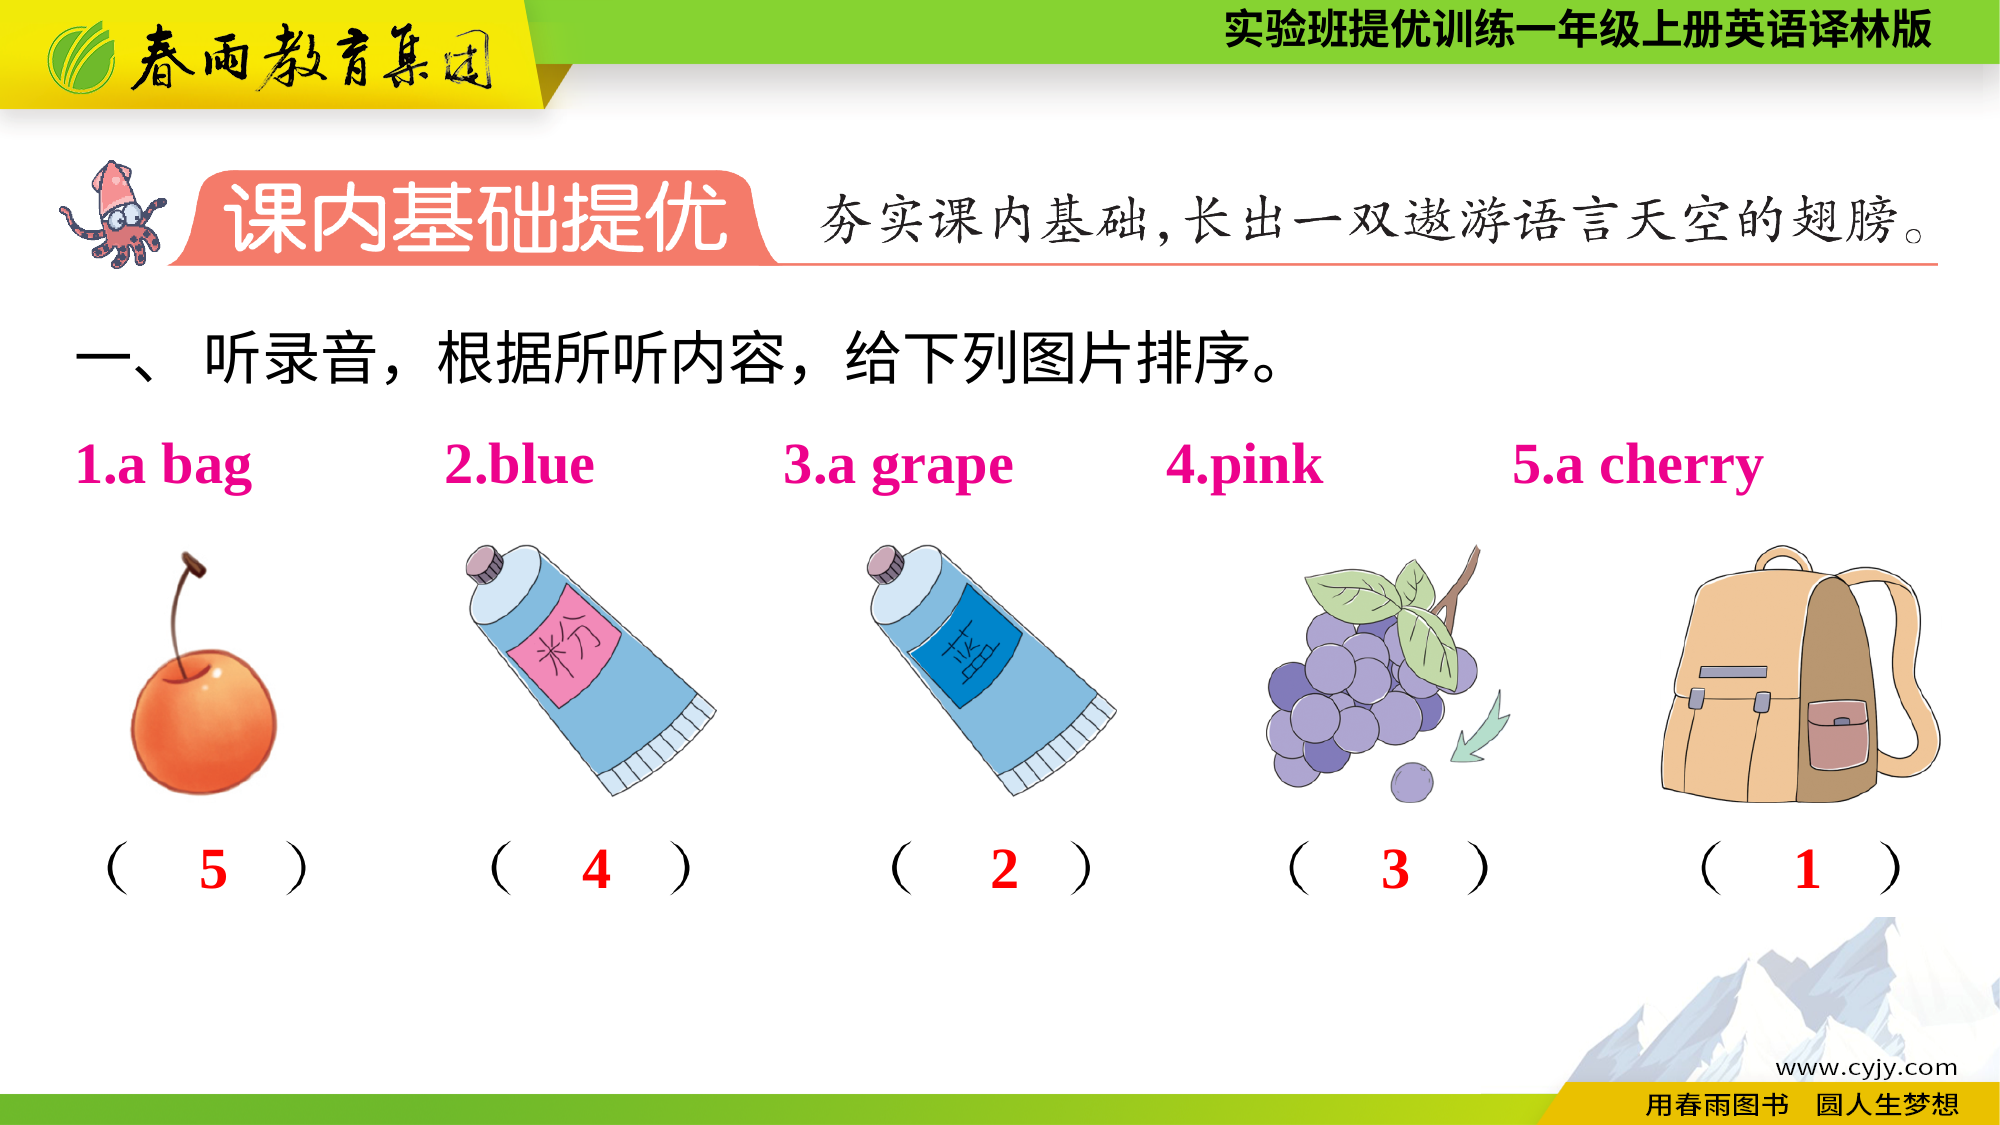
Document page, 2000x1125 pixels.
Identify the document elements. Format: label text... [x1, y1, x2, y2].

list 一、 听录音，根据所听内容，给下列图片排序。 [59, 278, 1944, 382]
text_box 1.a bag 2.blue 3.a grape 4.pink 5.a cherry [59, 382, 1944, 503]
picture [0, 0, 2000, 1125]
